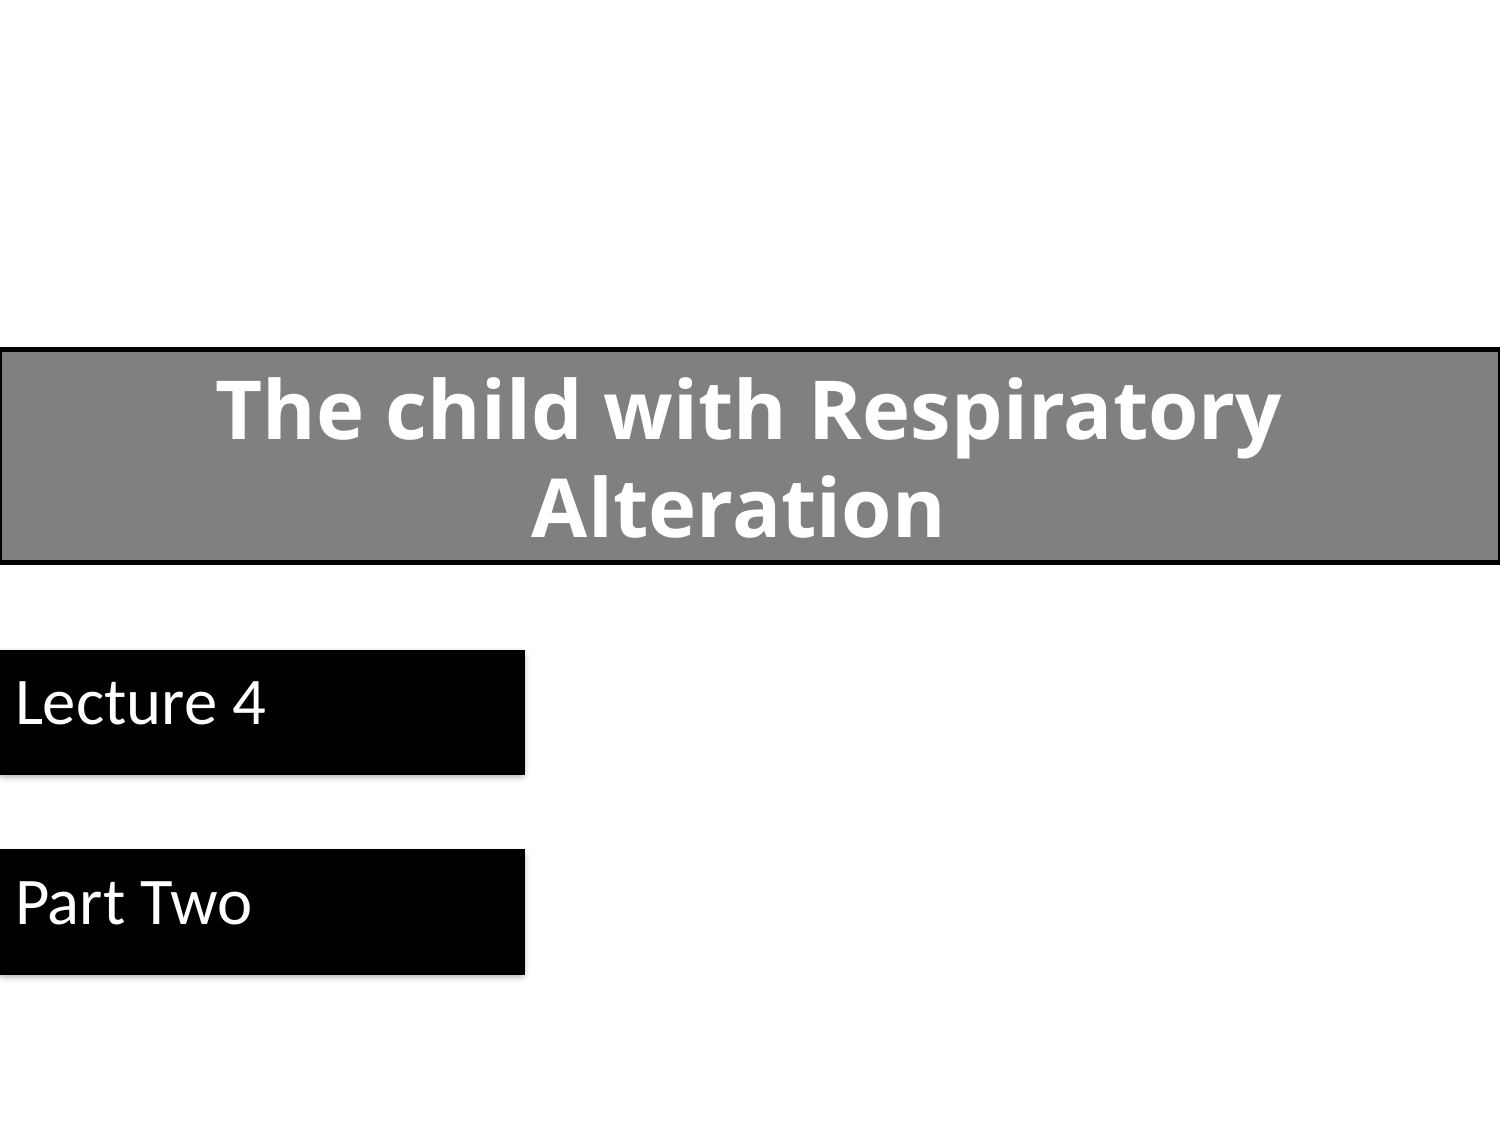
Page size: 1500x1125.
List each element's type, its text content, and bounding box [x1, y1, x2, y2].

text_box Part Two [0, 849, 525, 975]
title The child with Respiratory Alteration [0, 347, 1500, 565]
subtitle Lecture 4 [0, 650, 525, 775]
